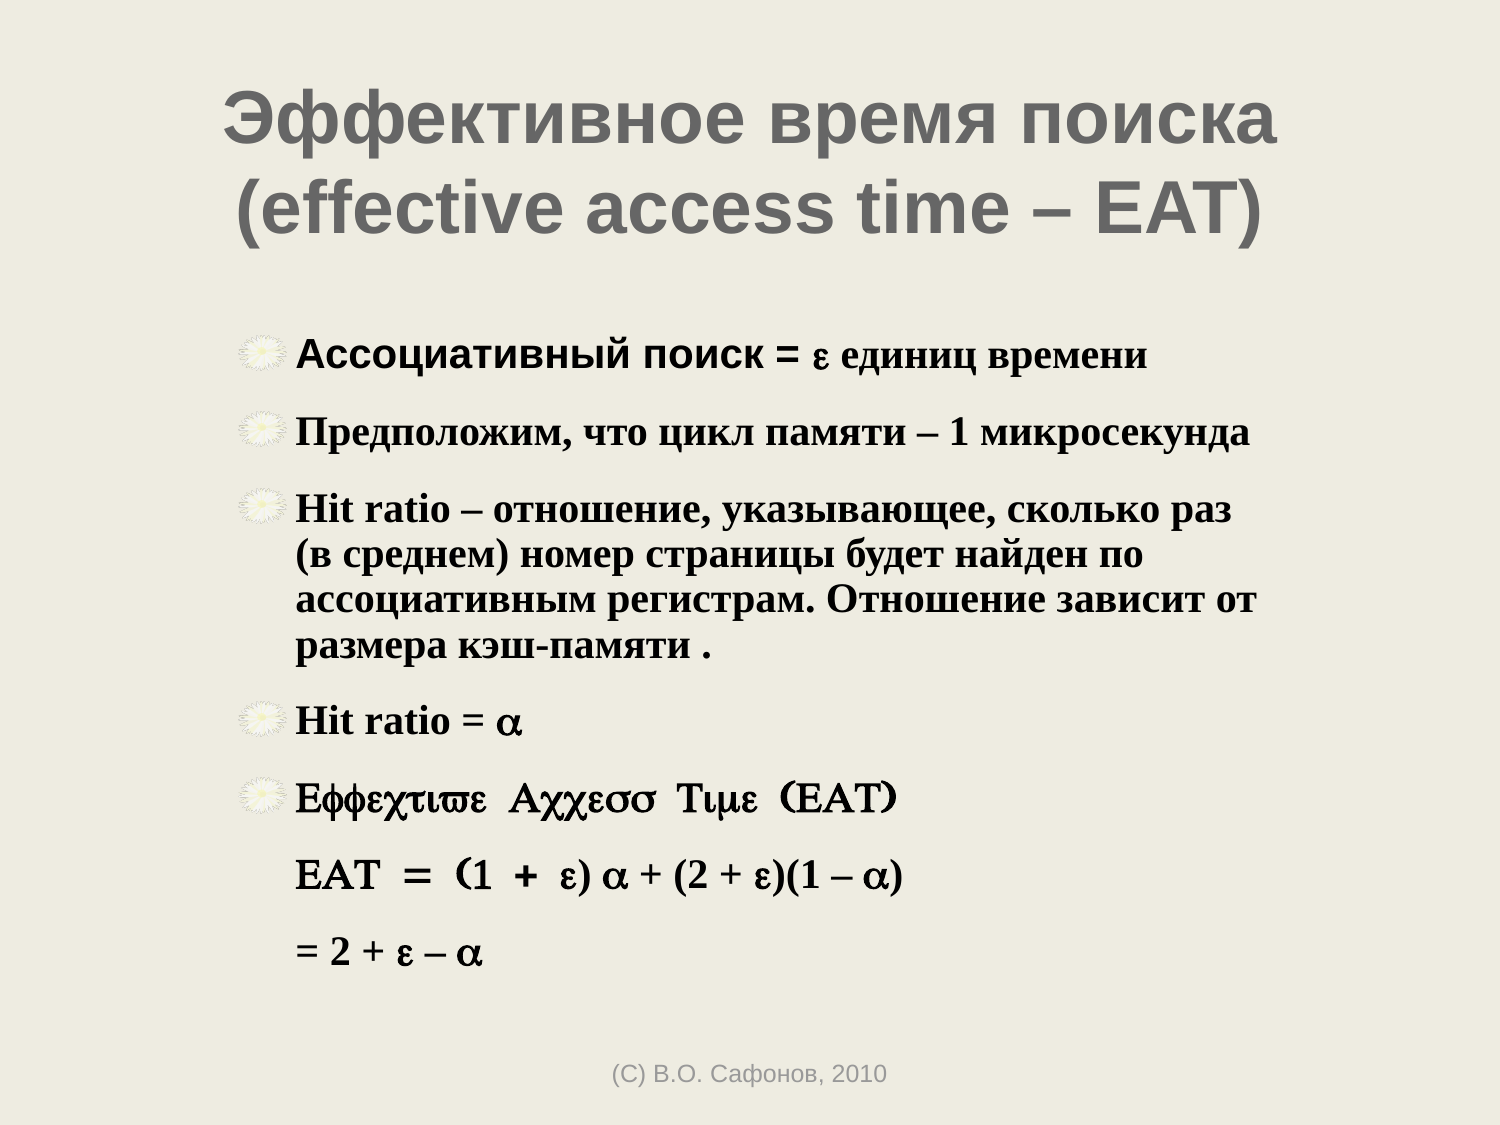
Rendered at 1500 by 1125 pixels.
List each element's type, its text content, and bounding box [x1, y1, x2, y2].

picture [238, 701, 287, 737]
picture [238, 411, 287, 447]
title Эффективное время поиска (effective access time – EAT) [74, 49, 1426, 268]
list Ассоциативный поиск =  единиц времени Предположим, что цикл памяти – 1 микросекунда Hit ratio – отношение, указывающее, сколько раз (в среднем) номер страницы будет найден по ассоциативным регистрам. Отношение зависит от размера кэш-памяти . Hit ratio =  Effective Access Time (EAT) EAT = (1 + )  + (2 + )(1 – ) = 2 +  –  [223, 324, 1276, 1005]
picture [238, 777, 287, 814]
footer (C) В.О. Сафонов, 2010 [512, 1042, 988, 1103]
picture [238, 335, 287, 371]
picture [238, 488, 287, 524]
